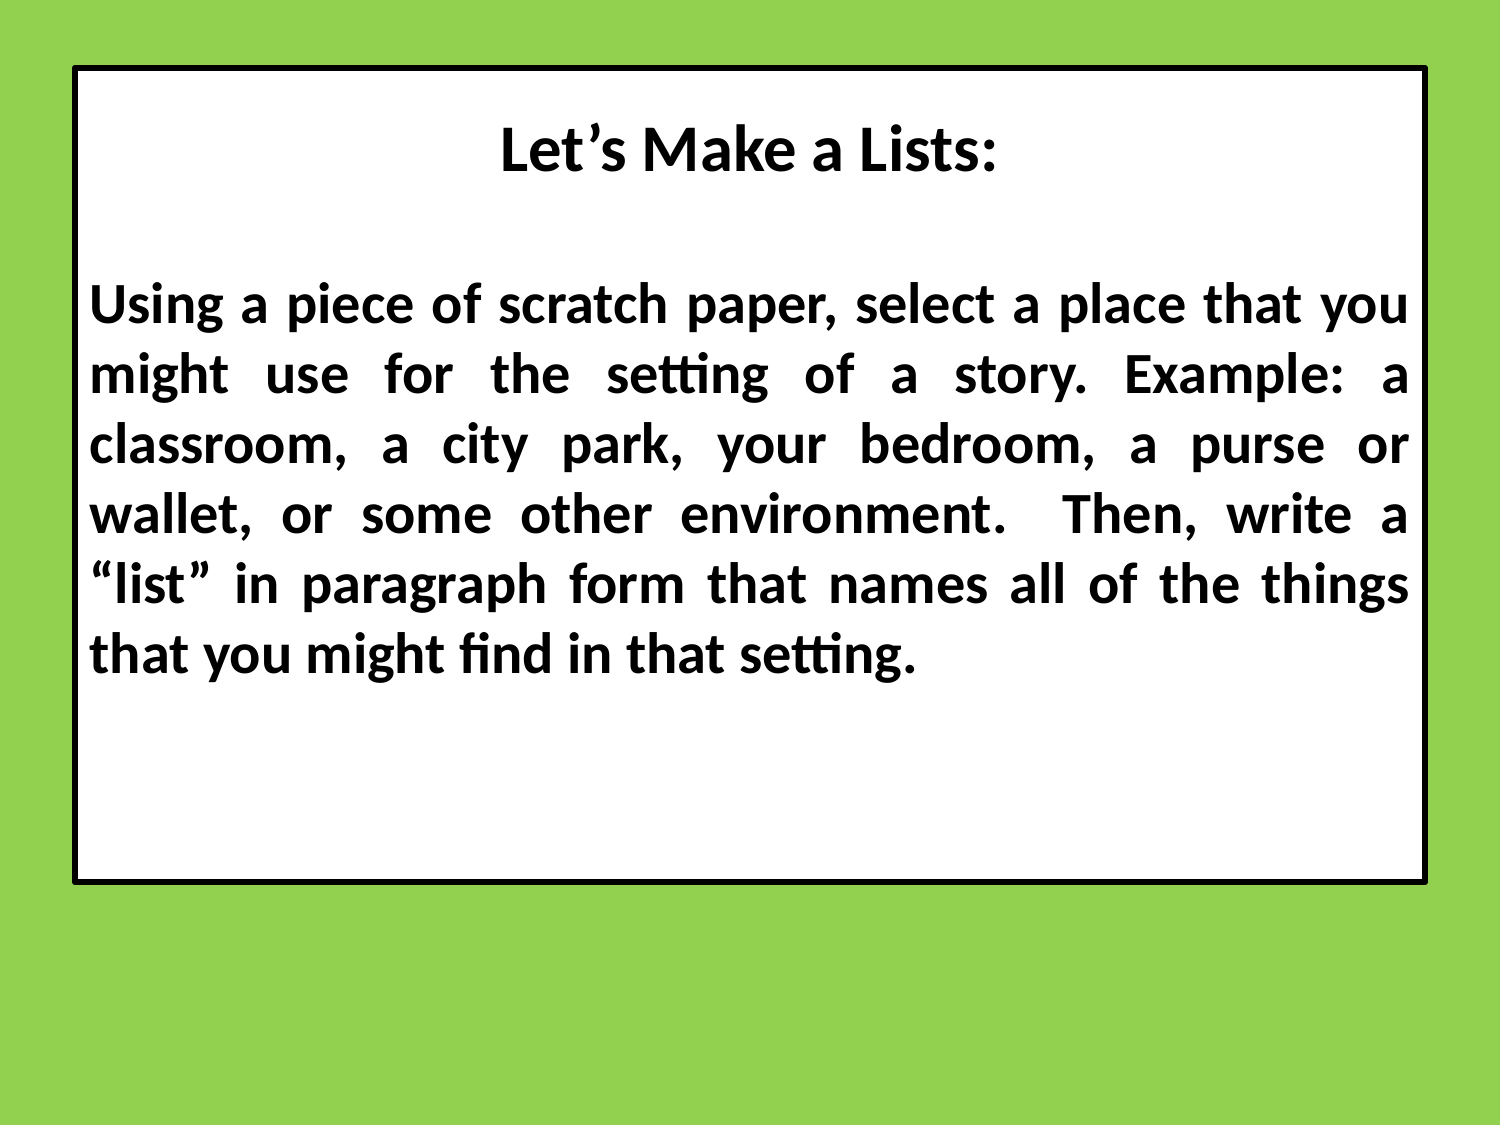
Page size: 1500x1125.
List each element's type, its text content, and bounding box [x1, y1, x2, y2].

text_box Let’s Make a Lists: Using a piece of scratch paper, select a place that you might use for the setting of a story. Example: a classroom, a city park, your bedroom, a purse or wallet, or some other environment. Then, write a “list” in paragraph form that names all of the things that you might find in that setting. [74, 67, 1425, 883]
